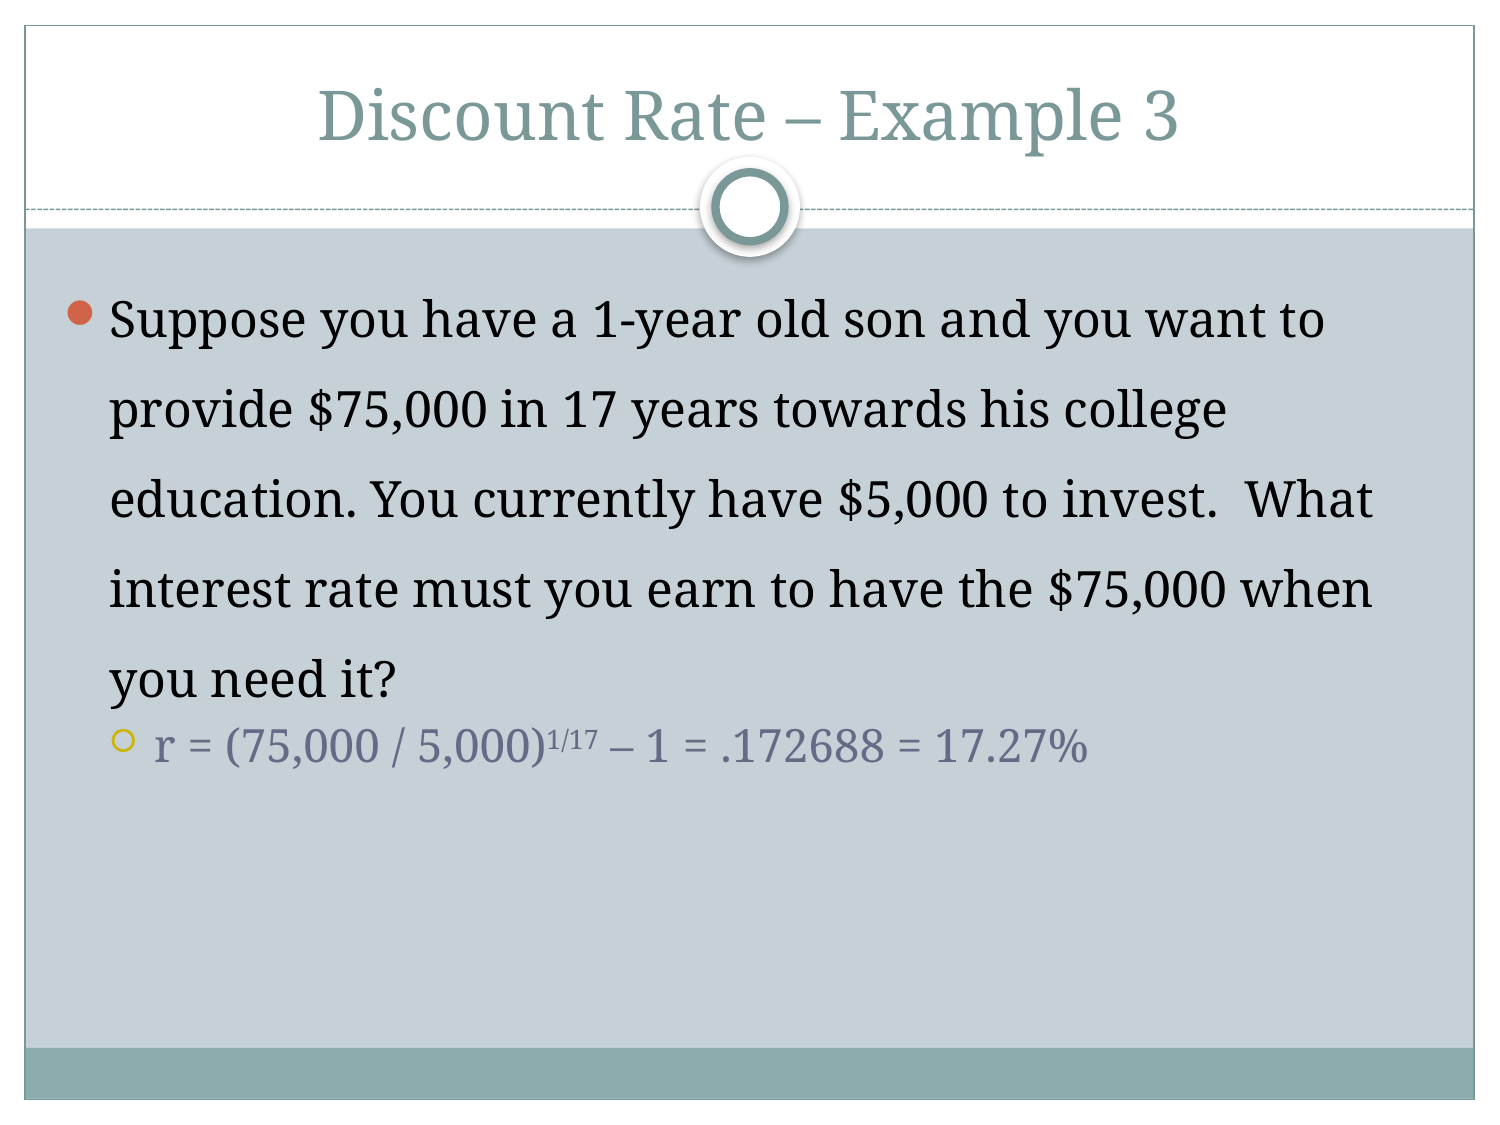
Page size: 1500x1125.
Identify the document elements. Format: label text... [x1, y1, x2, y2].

title Discount Rate – Example 3 [49, 37, 1450, 162]
list Suppose you have a 1-year old son and you want to provide $75,000 in 17 years towards his college education. You currently have $5,000 to invest. What interest rate must you earn to have the $75,000 when you need it? r = (75,000 / 5,000)1/17 – 1 = .172688 = 17.27% [49, 250, 1445, 1001]
